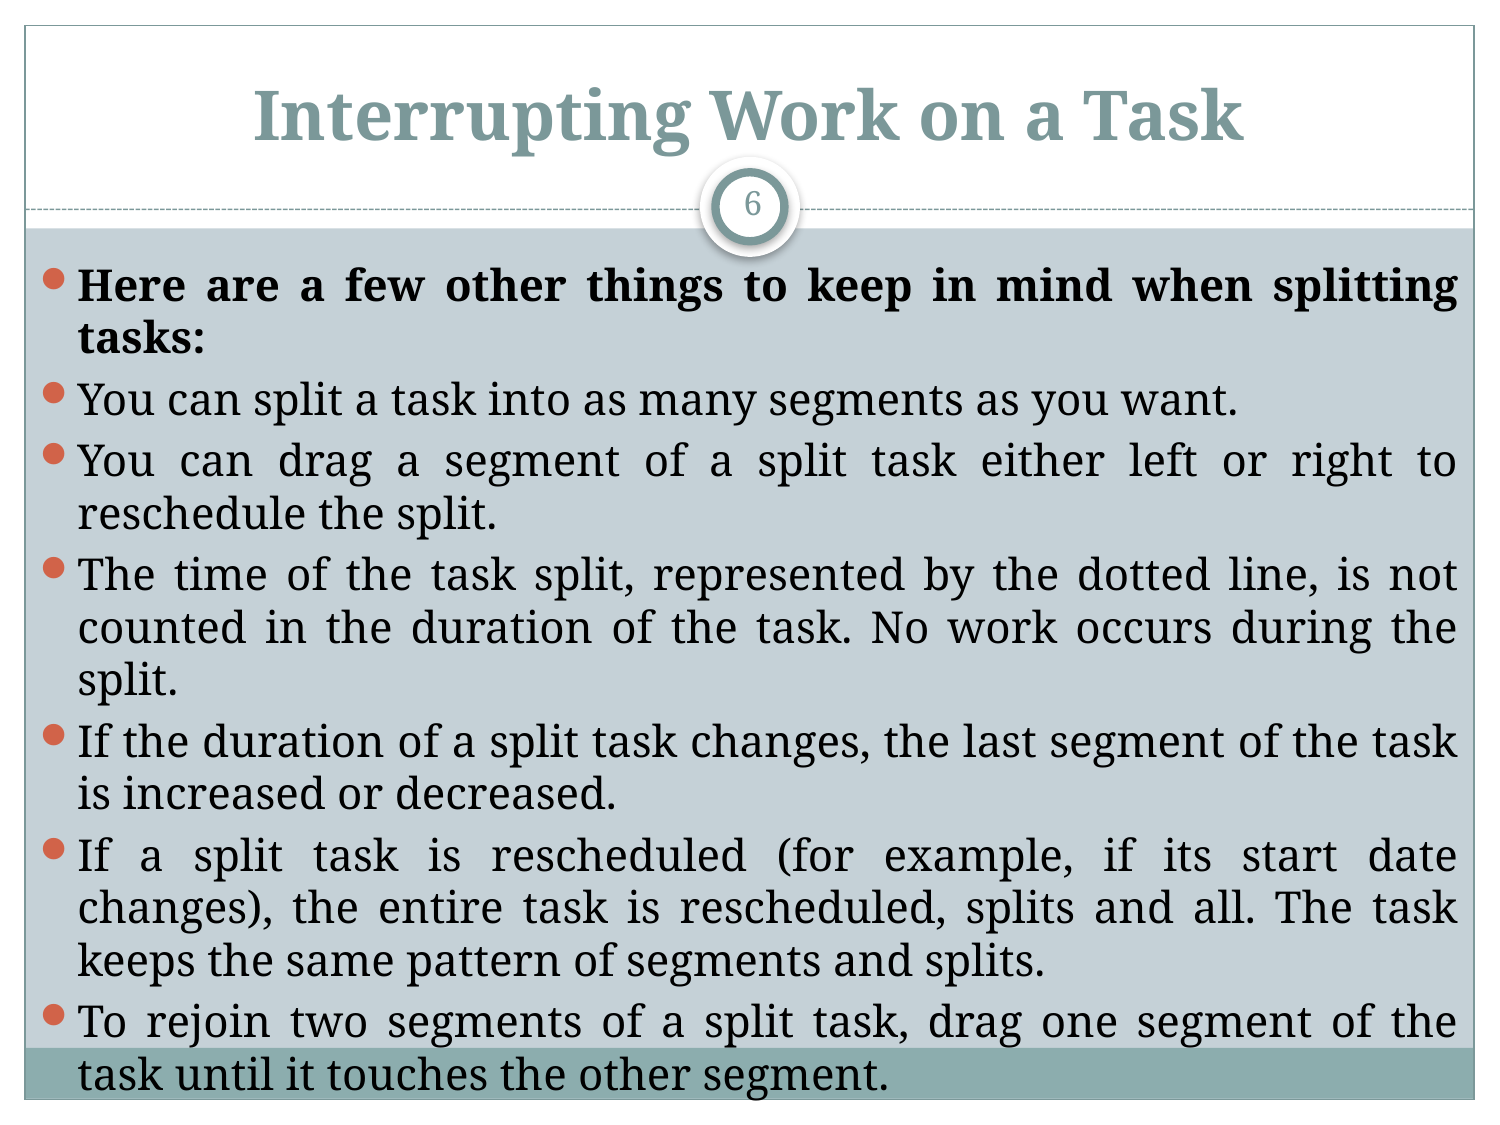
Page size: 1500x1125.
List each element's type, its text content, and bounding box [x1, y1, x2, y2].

slide_number 6 [715, 168, 791, 241]
list Here are a few other things to keep in mind when splitting tasks: You can split a task into as many segments as you want. You can drag a segment of a split task either left or right to reschedule the split. The time of the task split, represented by the dotted line, is not counted in the duration of the task. No work occurs during the split. If the duration of a split task changes, the last segment of the task is increased or decreased. If a split task is rescheduled (for example, if its start date changes), the entire task is rescheduled, splits and all. The task keeps the same pattern of segments and splits. To rejoin two segments of a split task, drag one segment of the task until it touches the other segment. [24, 249, 1475, 1113]
title Interrupting Work on a Task [49, 37, 1450, 162]
